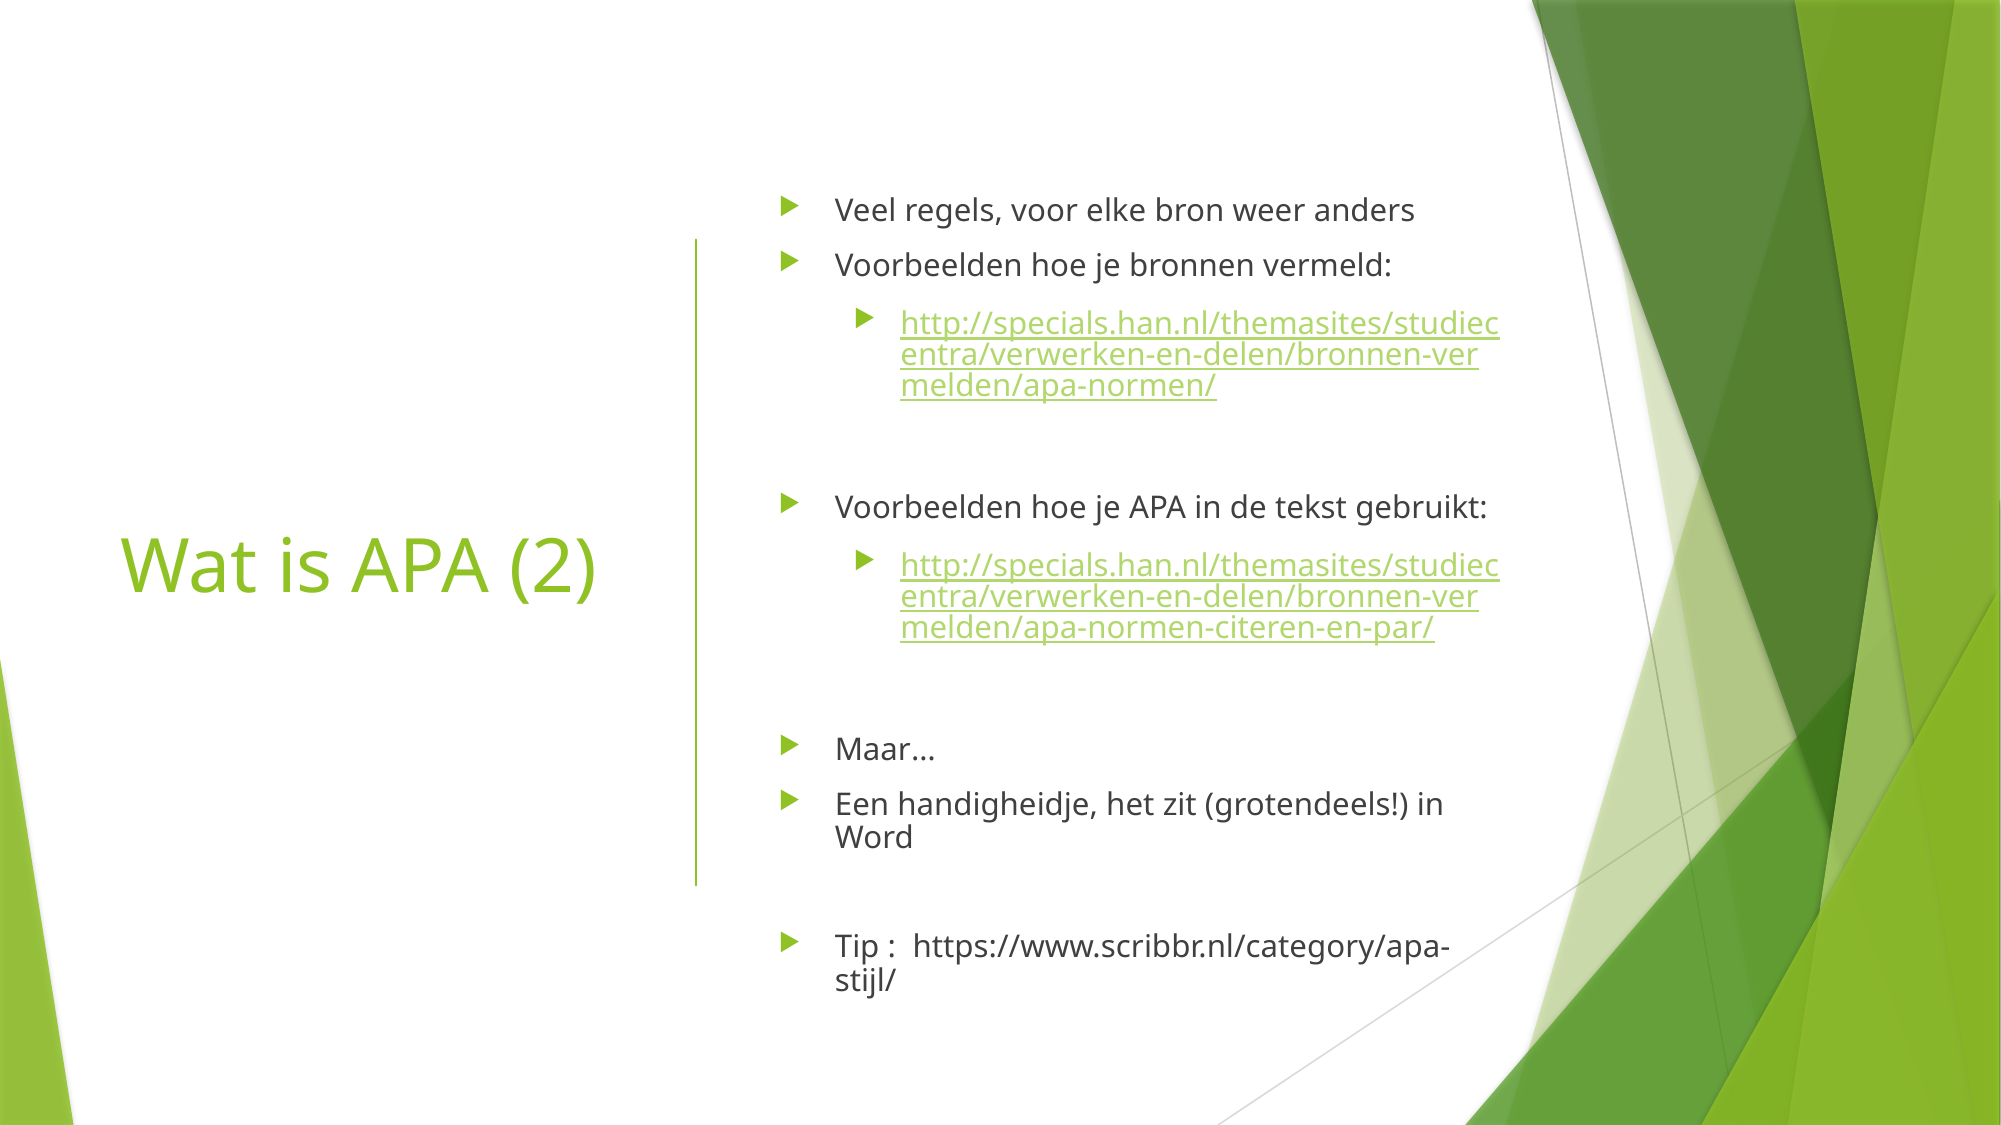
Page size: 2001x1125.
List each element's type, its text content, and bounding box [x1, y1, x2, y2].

list Veel regels, voor elke bron weer anders Voorbeelden hoe je bronnen vermeld: http://specials.han.nl/themasites/studiecentra/verwerken-en-delen/bronnen-vermelden/apa-normen/ Voorbeelden hoe je APA in de tekst gebruikt: http://specials.han.nl/themasites/studiecentra/verwerken-en-delen/bronnen-vermelden/apa-normen-citeren-en-par/ Maar… Een handigheidje, het zit (grotendeels!) in Word Tip : https://www.scribbr.nl/category/apa-stijl/ [763, 133, 1522, 991]
title Wat is APA (2) [105, 133, 658, 991]
